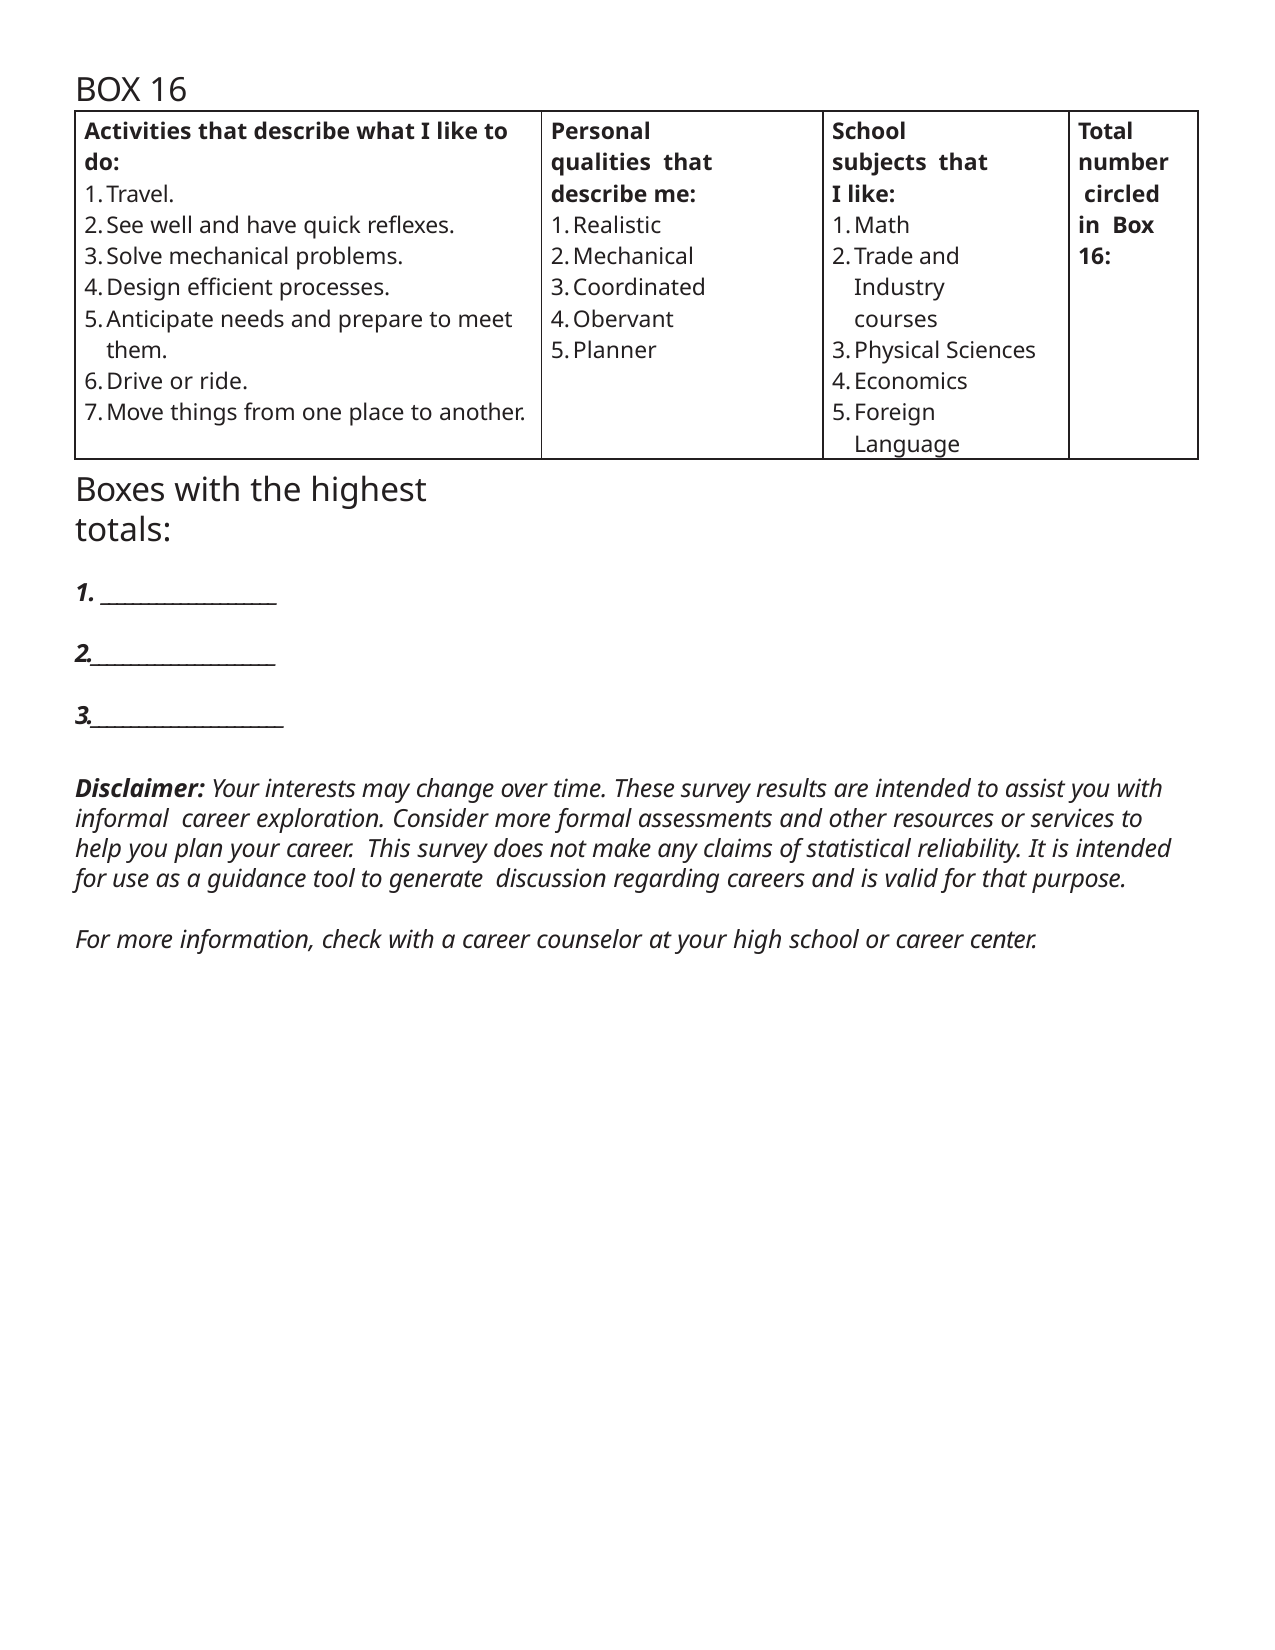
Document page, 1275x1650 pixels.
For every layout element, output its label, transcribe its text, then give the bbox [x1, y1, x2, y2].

table_header Total number circled in Box 16: [1070, 112, 1197, 458]
table_header School subjects that I like: Math Trade and Industry courses Physical Sciences Economics Foreign Language [824, 112, 1068, 458]
text_box Disclaimer: Your interests may change over time. These survey results are intended to assist you with informal career exploration. Consider more formal assessments and other resources or services to help you plan your career. This survey does not make any claims of statistical reliability. It is intended for use as a guidance tool to generate discussion regarding careers and is valid for that purpose. For more information, check with a career counselor at your high school or career center. [72, 770, 1195, 954]
text_box BOX 16 [72, 66, 192, 109]
table_header Personal qualities that describe me: Realistic Mechanical Coordinated Obervant Planner [542, 112, 822, 458]
table_header Activities that describe what I like to do: Travel. See well and have quick reflexes. Solve mechanical problems. Design efficient processes. Anticipate needs and prepare to meet them. Drive or ride. Move things from one place to another. [76, 112, 541, 458]
text_box Boxes with the highest totals: 1. ______________________ 2._______________________ 3.________________________ [72, 466, 502, 729]
